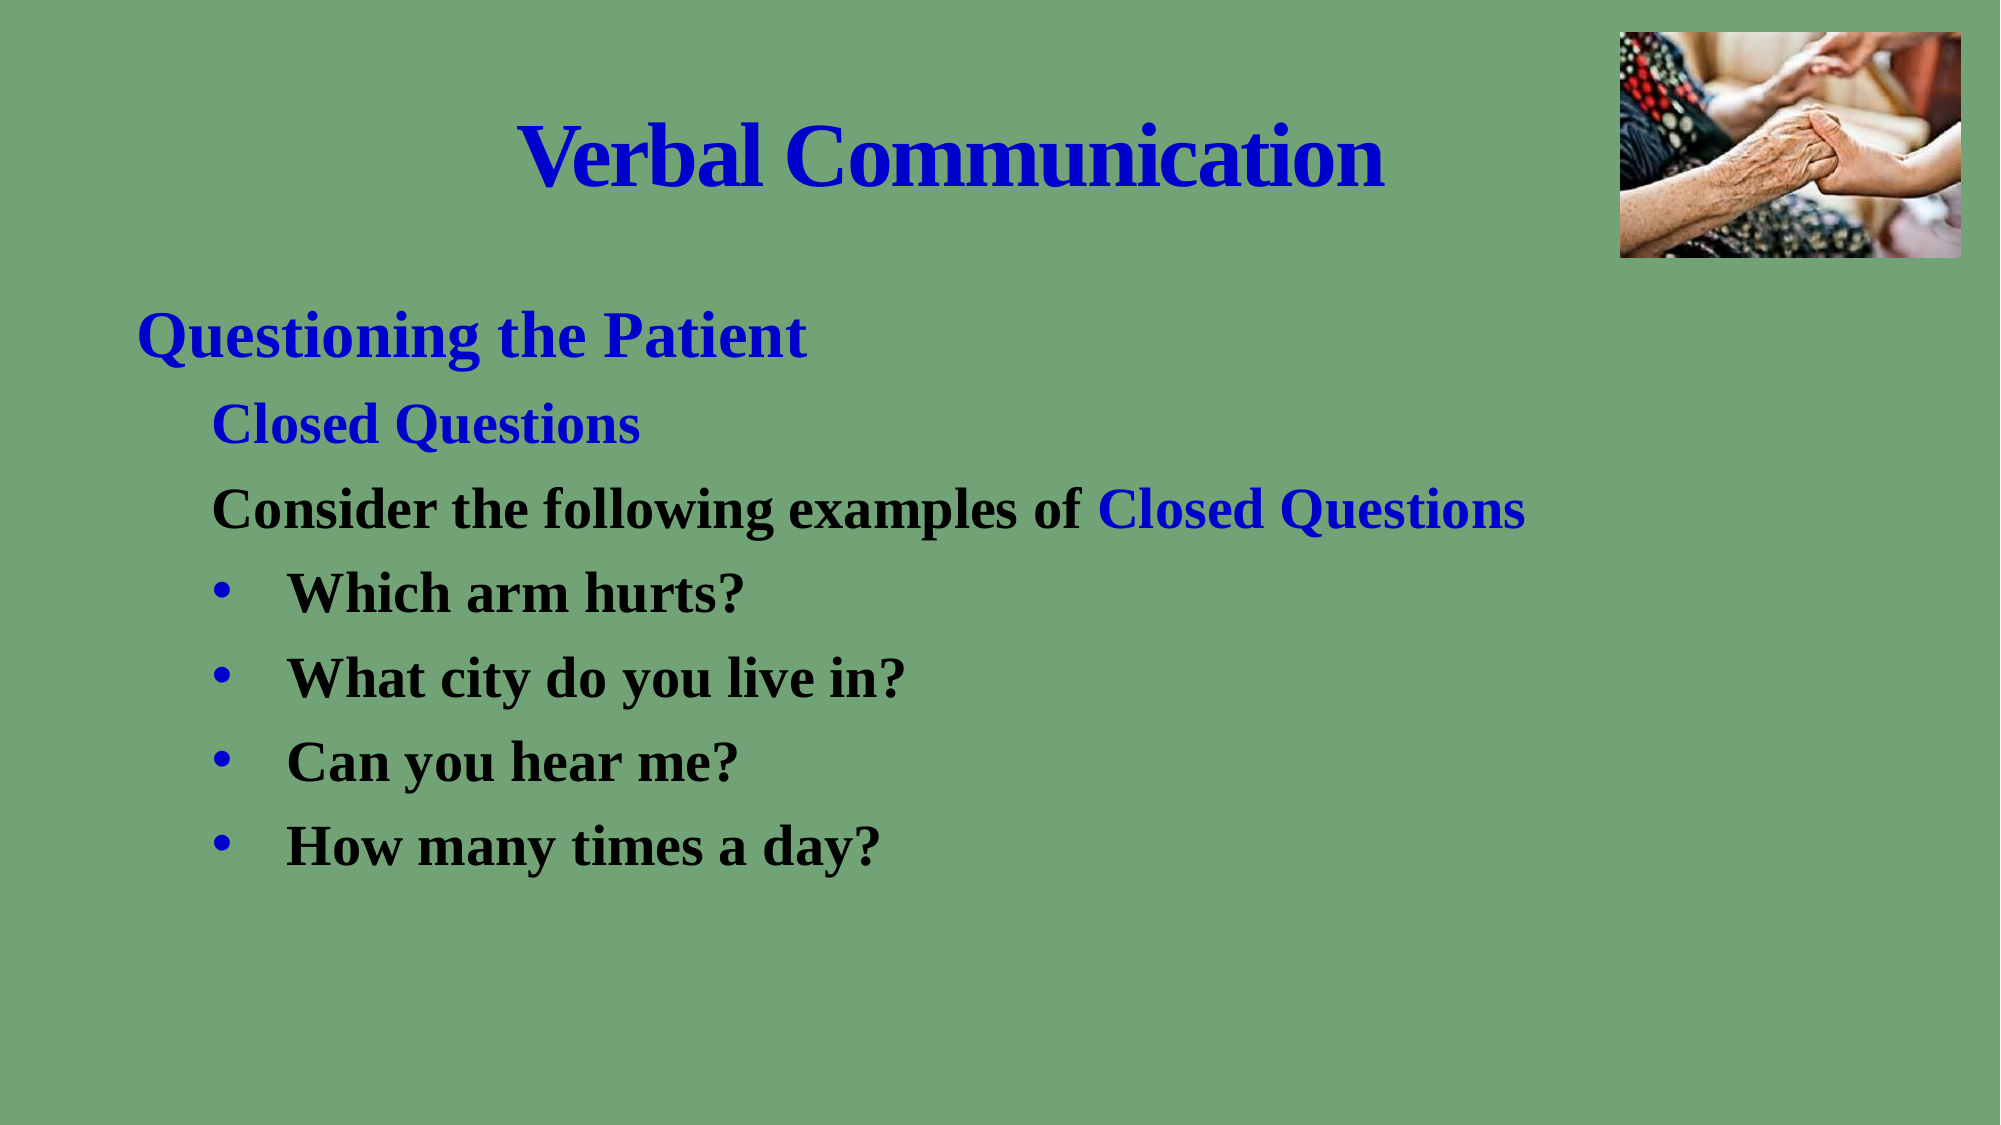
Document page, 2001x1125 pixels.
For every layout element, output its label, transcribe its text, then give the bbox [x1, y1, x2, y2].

subtitle Questioning the Patient Closed Questions Consider the following examples of Closed Questions Which arm hurts? What city do you live in? Can you hear me? How many times a day? [121, 295, 1771, 1057]
picture [1620, 32, 1961, 258]
title Verbal Communication [227, 76, 1620, 212]
